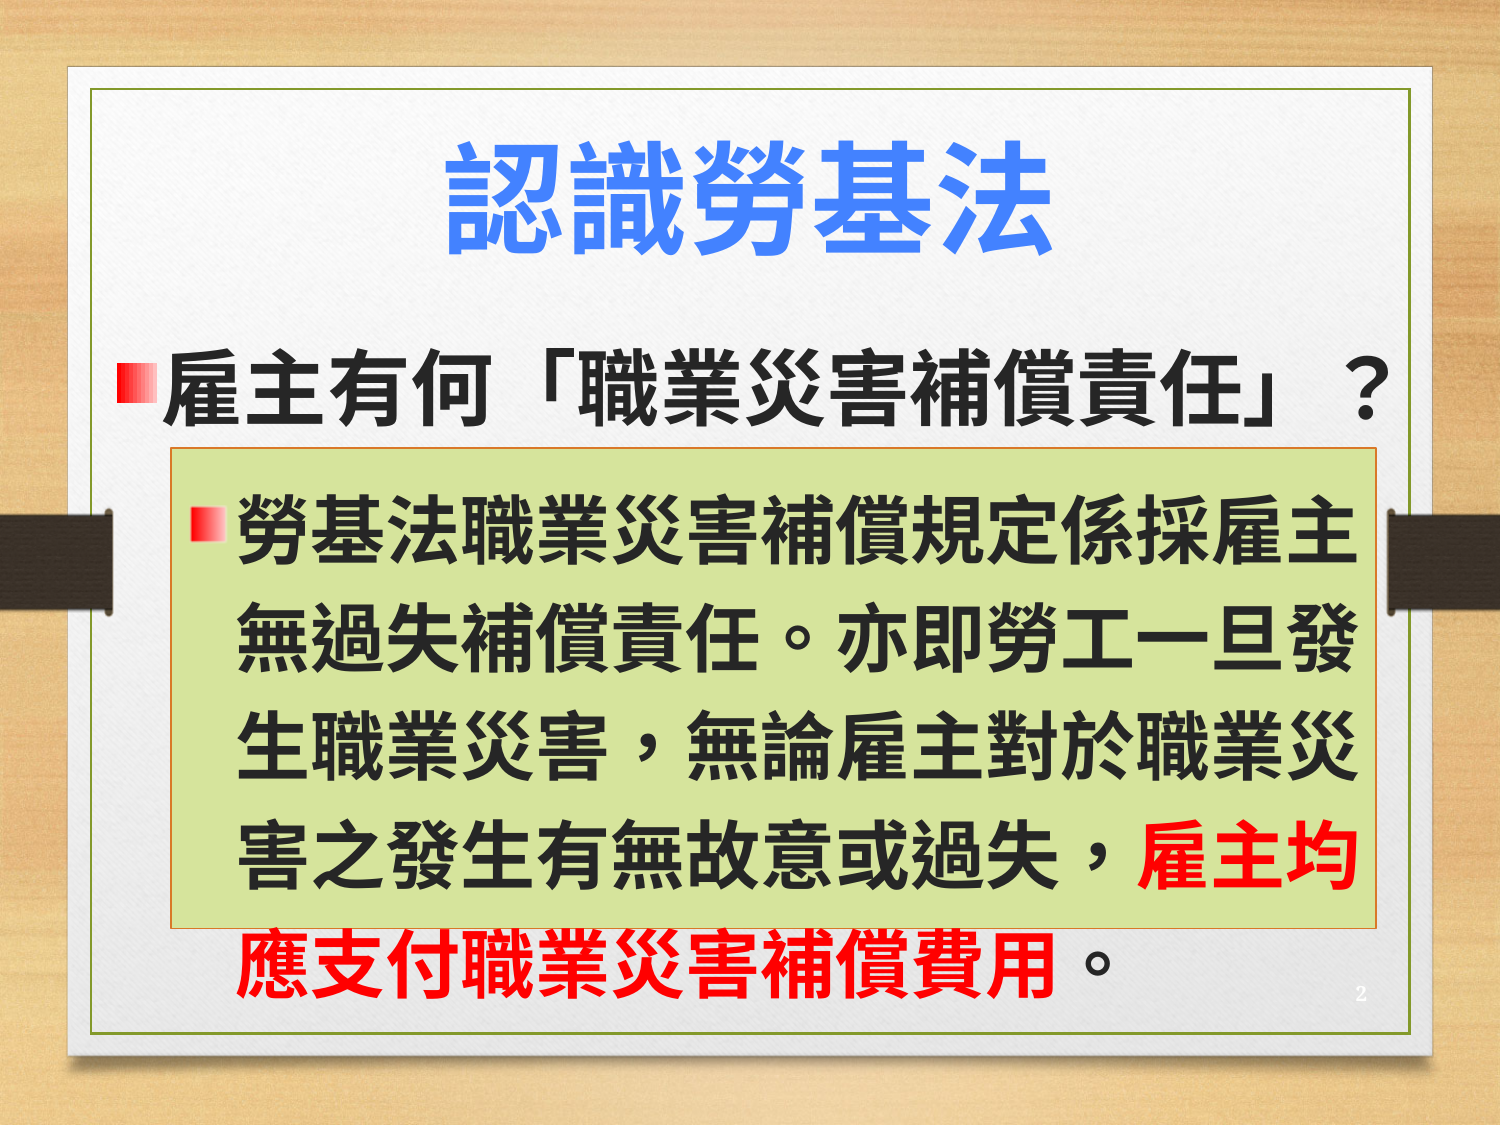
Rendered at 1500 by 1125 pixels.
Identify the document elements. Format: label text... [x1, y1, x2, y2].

list 雇主有何「職業災害補償責任」？ 勞基法職業災害補償規定係採雇主無過失補償責任。亦即勞工一旦發生職業災害，無論雇主對於職業災害之發生有無故意或過失，雇主均應支付職業災害補償費用。 [98, 315, 1450, 1034]
title 認識勞基法 [385, 113, 1115, 279]
footer 2 [1340, 952, 1404, 1035]
picture [0, 0, 1500, 1125]
